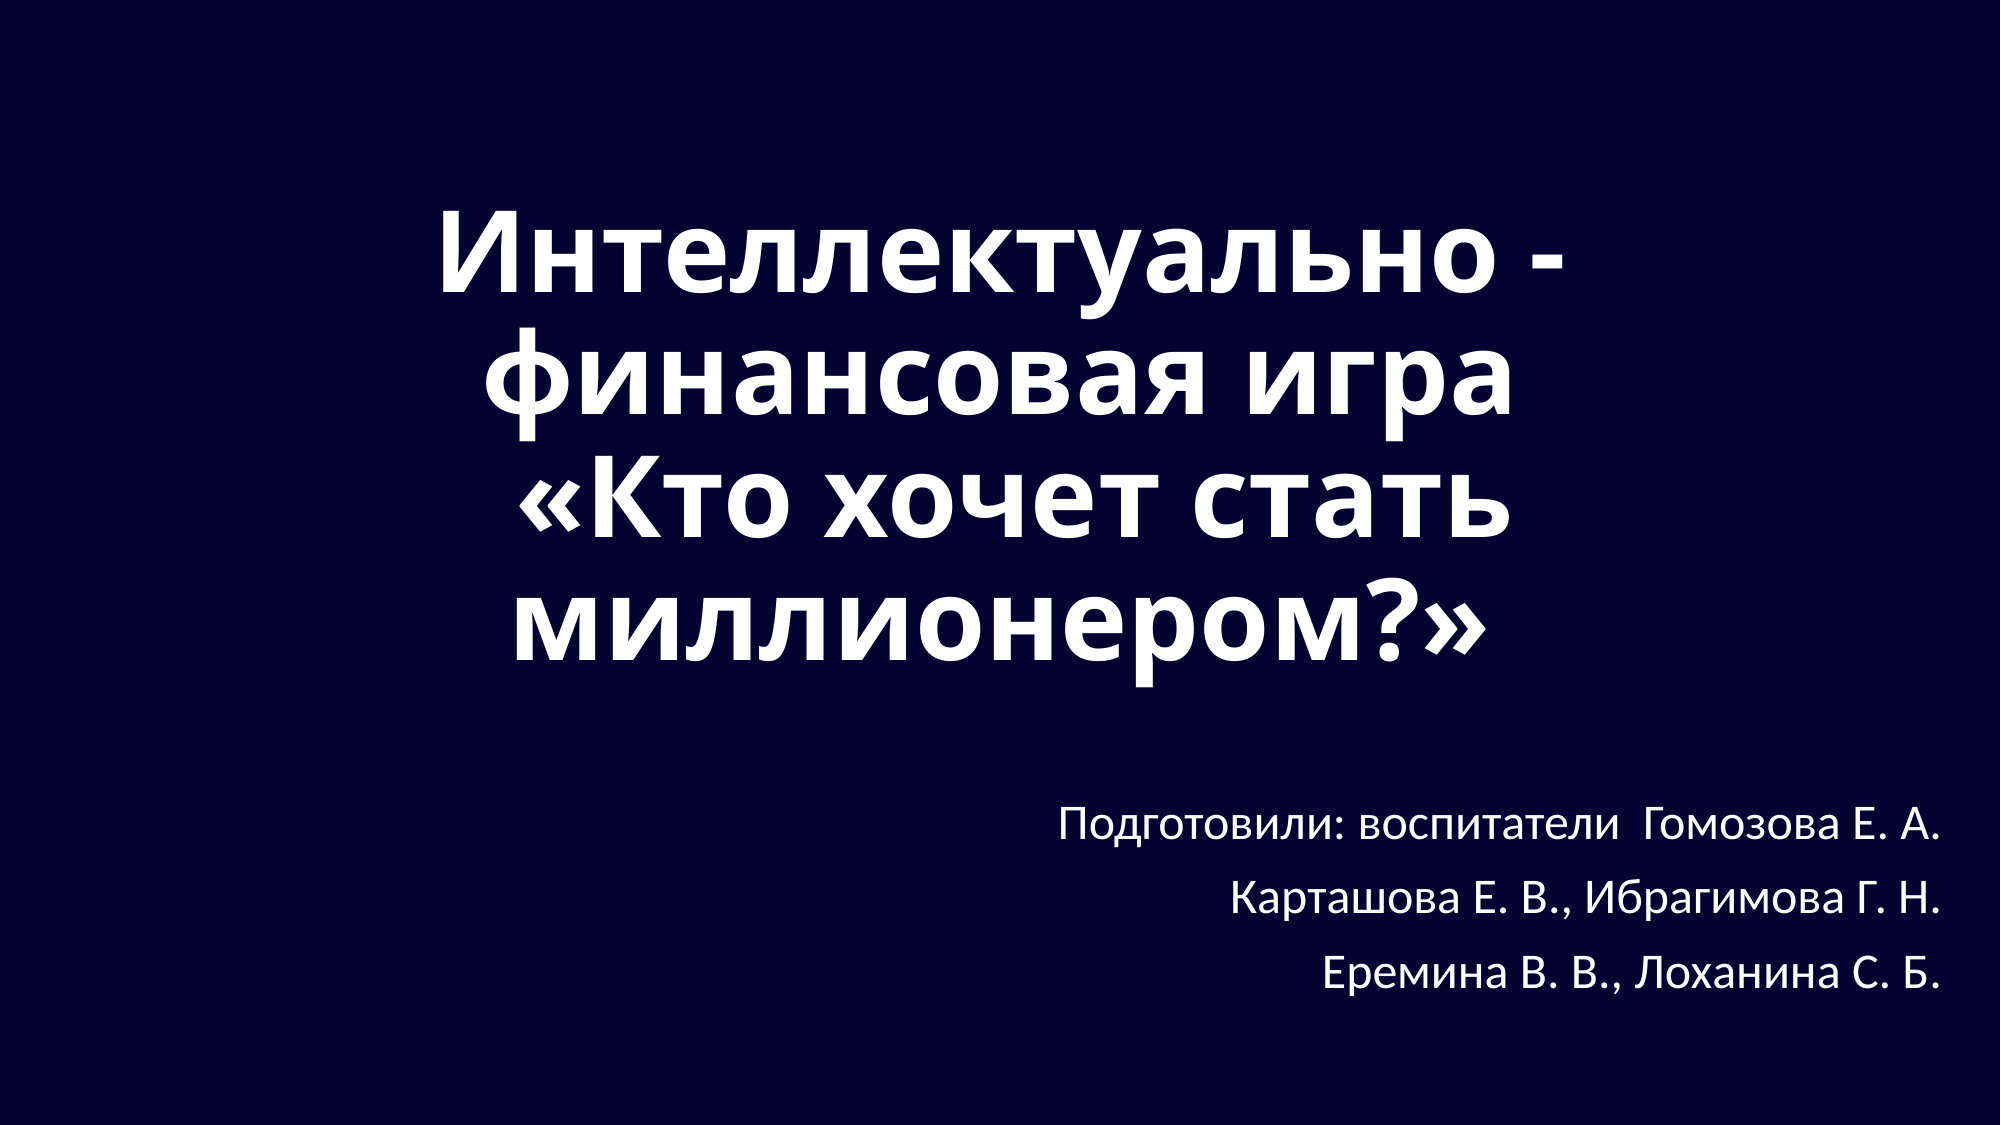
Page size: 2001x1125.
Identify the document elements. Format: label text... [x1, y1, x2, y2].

title Интеллектуально - финансовая игра «Кто хочет стать миллионером?» [249, 184, 1750, 693]
subtitle Подготовили: воспитатели Гомозова Е. А. Карташова Е. В., Ибрагимова Г. Н. Еремина В. В., Лоханина С. Б. [457, 788, 1958, 1061]
